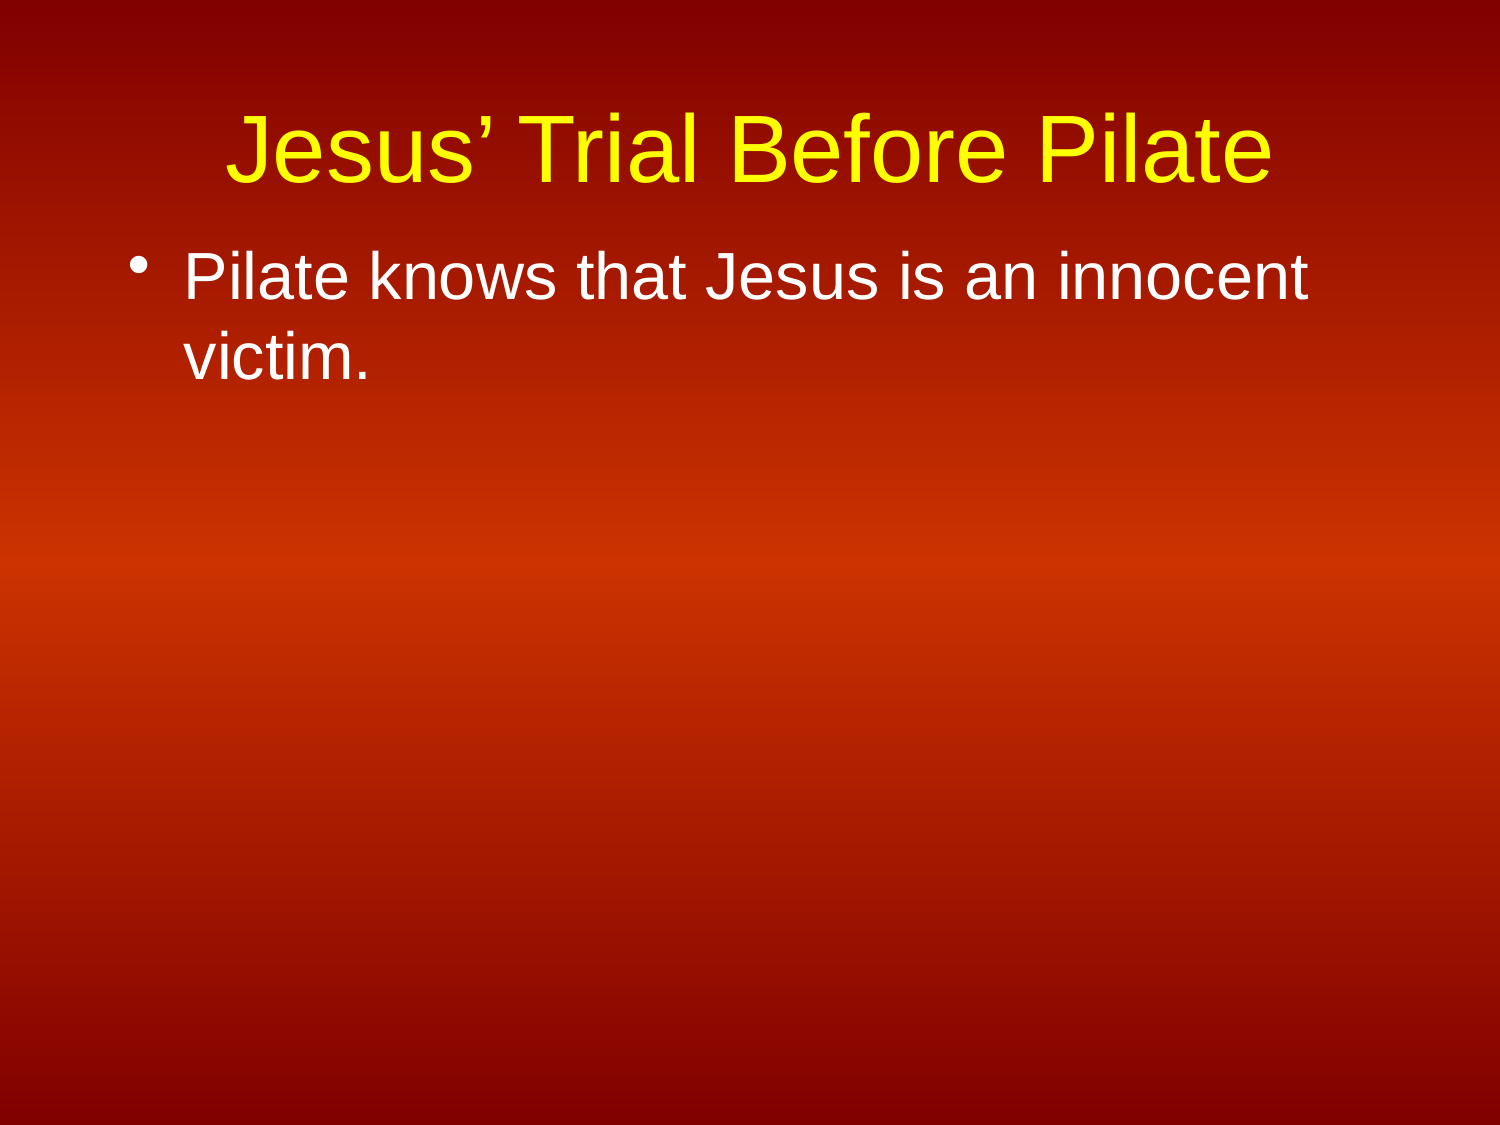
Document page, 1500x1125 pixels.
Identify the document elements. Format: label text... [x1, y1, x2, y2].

title Jesus’ Trial Before Pilate [37, 50, 1463, 238]
list Pilate knows that Jesus is an innocent victim. [112, 224, 1463, 1125]
